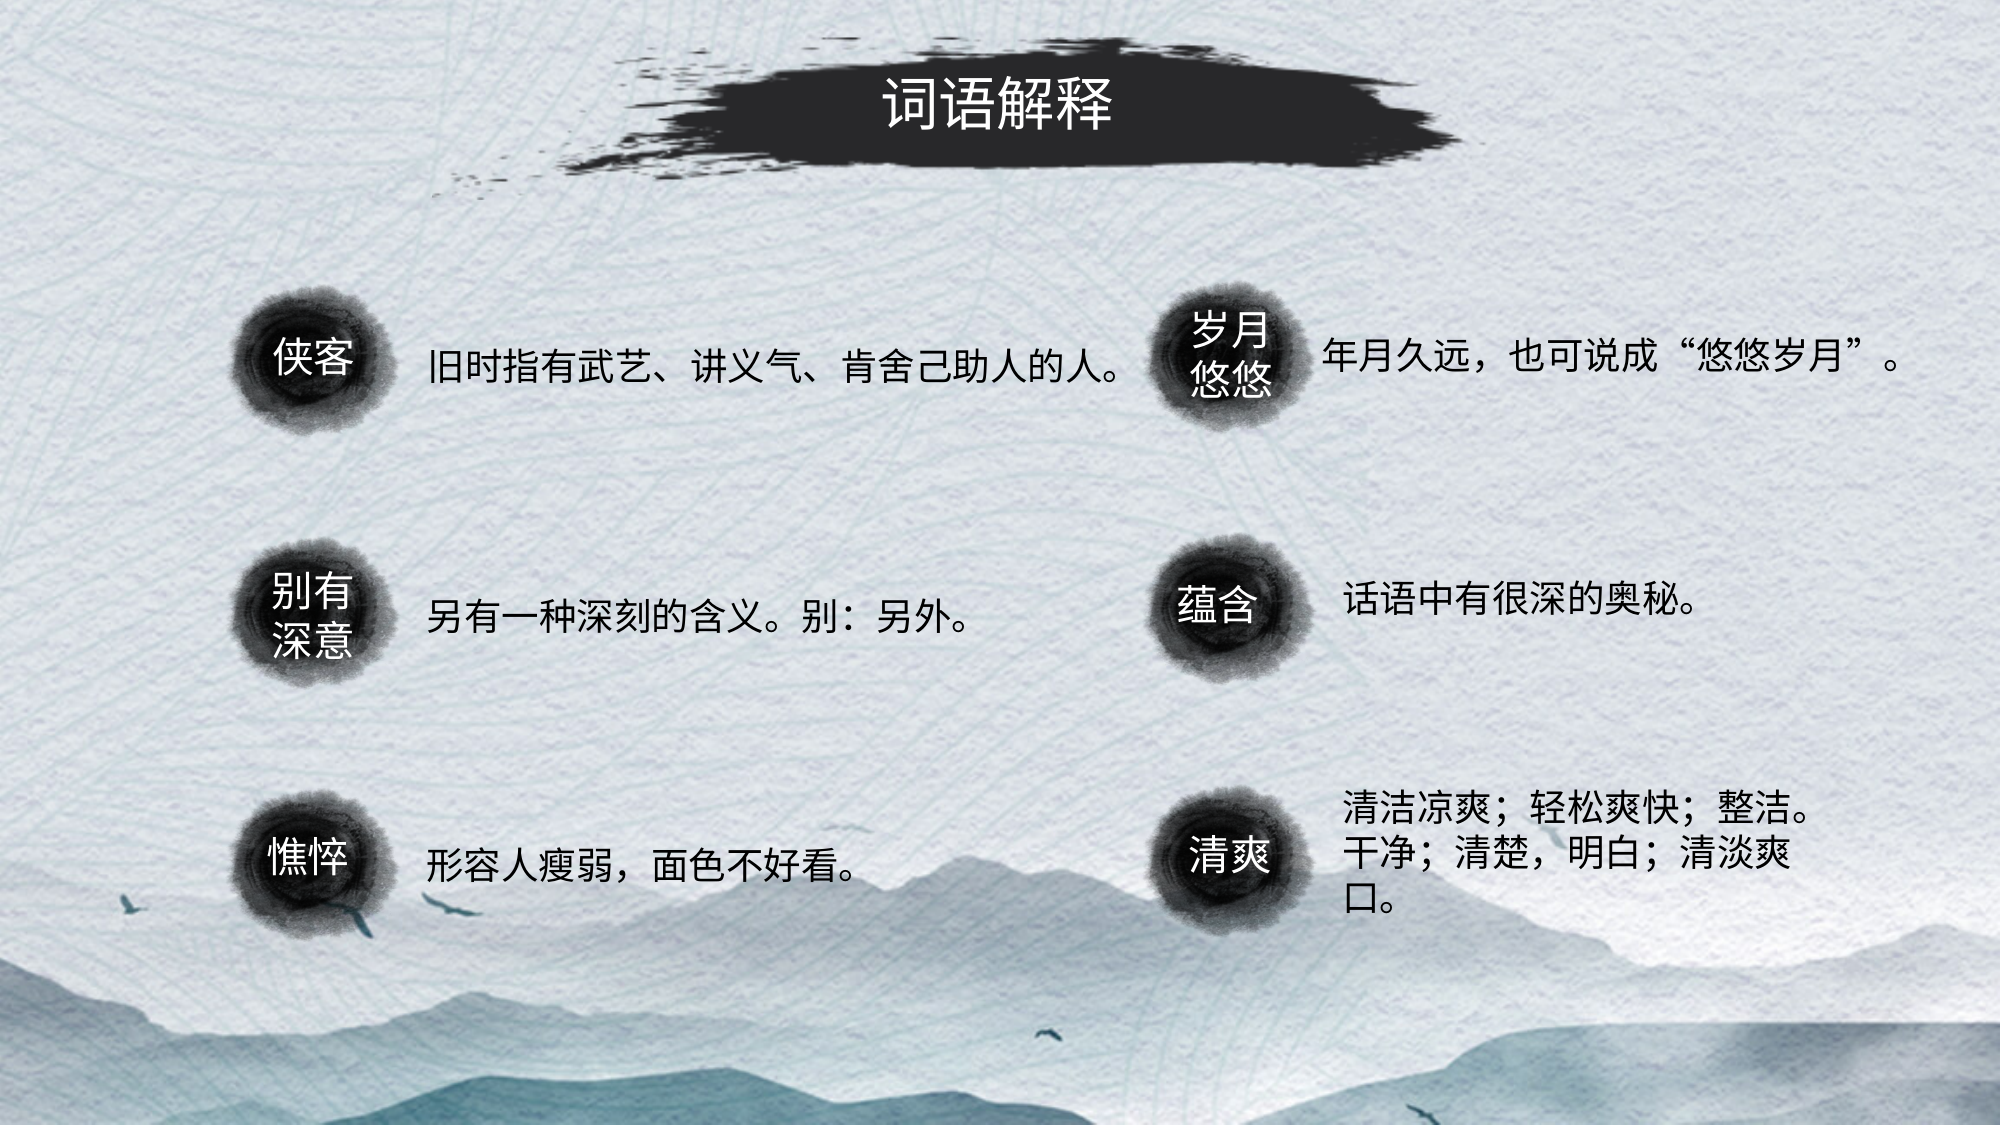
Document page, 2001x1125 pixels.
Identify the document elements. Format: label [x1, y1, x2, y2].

text_box [1136, 268, 1915, 437]
text_box [1136, 520, 1855, 689]
picture [0, 0, 2000, 1125]
text_box [219, 776, 894, 945]
text_box [1136, 772, 1828, 941]
text_box [219, 272, 1159, 441]
text_box [219, 524, 1008, 693]
text_box [432, 36, 1489, 200]
